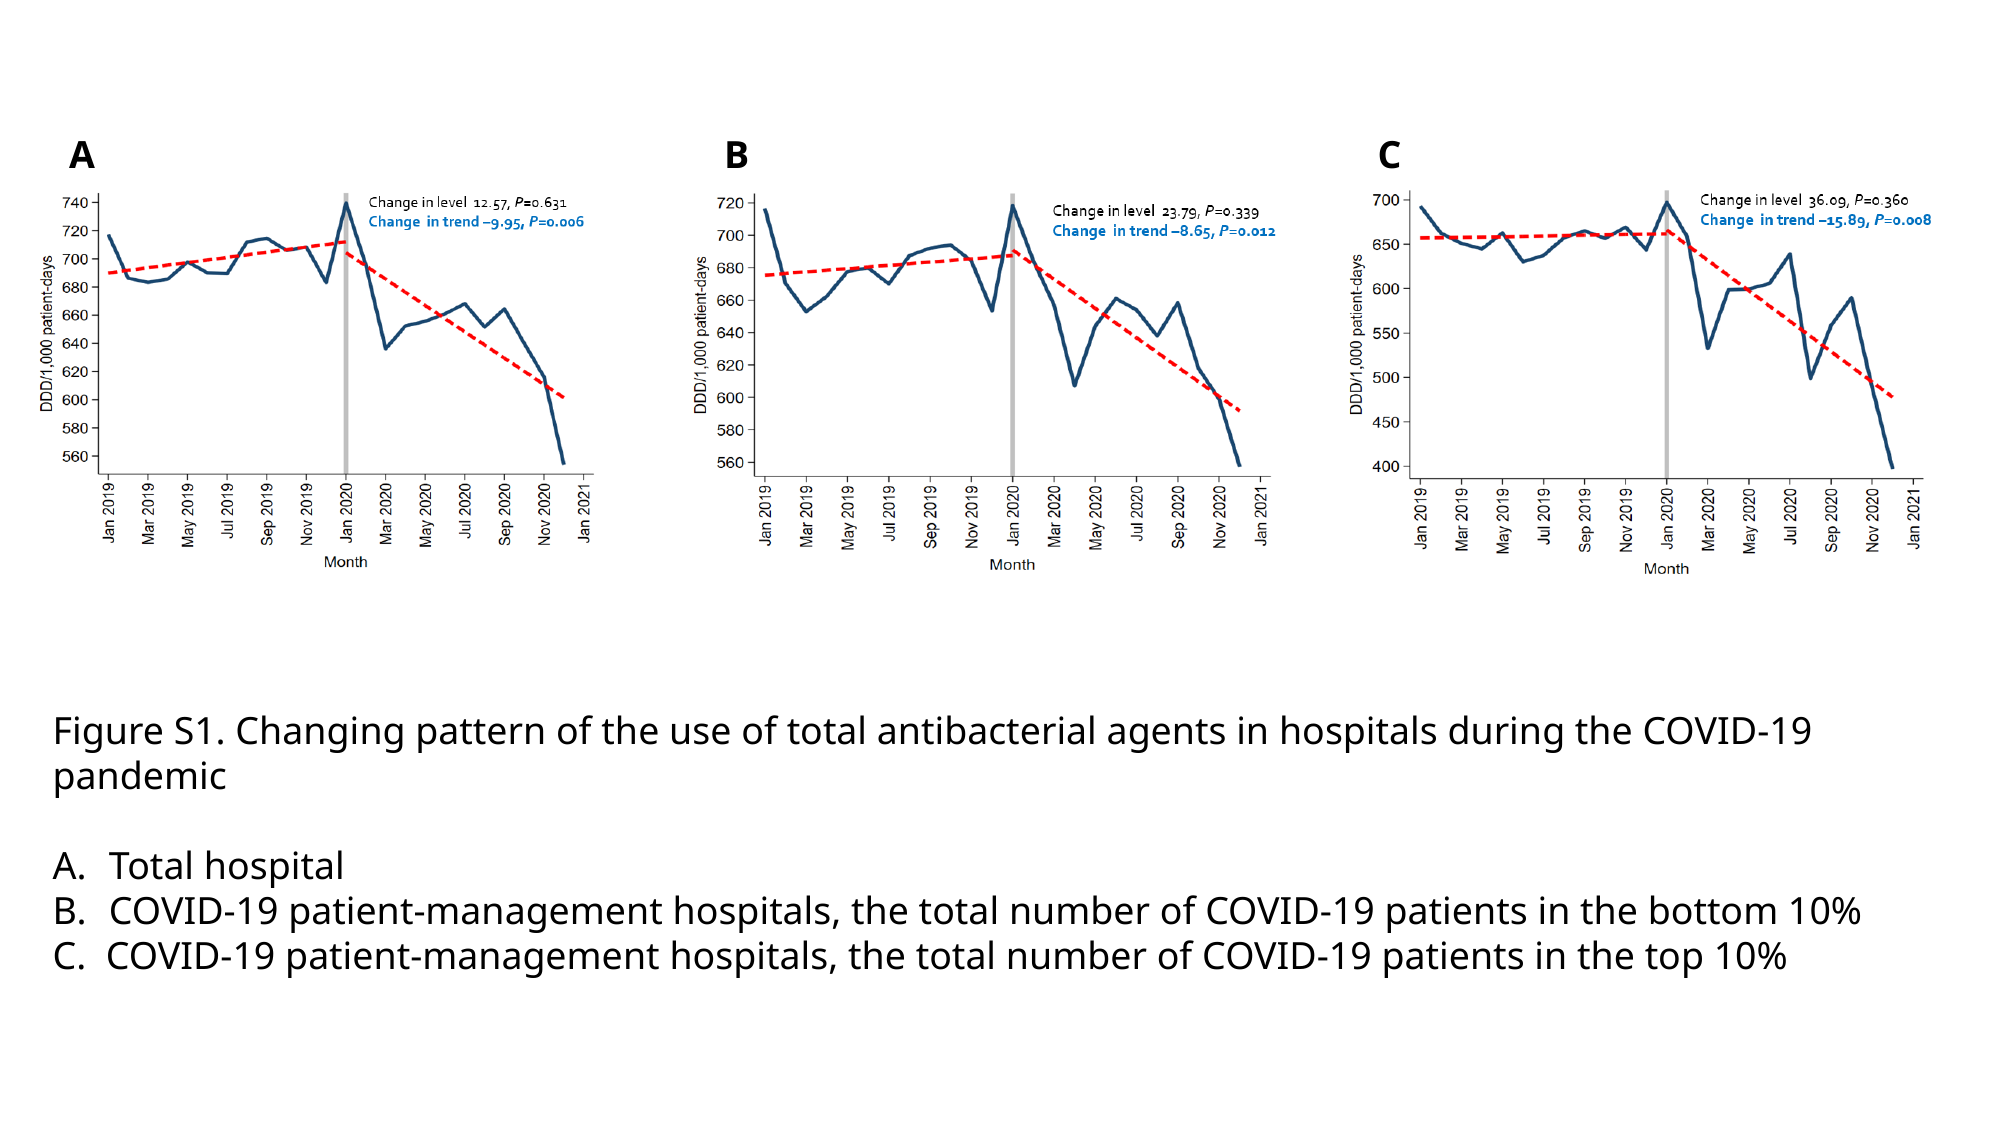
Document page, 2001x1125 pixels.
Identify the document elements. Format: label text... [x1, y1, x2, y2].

text_box Figure S1. Changing pattern of the use of total antibacterial agents in hospitals during the COVID-19 pandemic Total hospital COVID-19 patient-management hospitals, the total number of COVID-19 patients in the bottom 10% C. COVID-19 patient-management hospitals, the total number of COVID-19 patients in the top 10% [37, 699, 1962, 1030]
picture [37, 184, 603, 576]
picture [1341, 184, 1937, 577]
text_box B [709, 123, 765, 184]
text_box A [54, 123, 111, 184]
picture [682, 184, 1286, 576]
text_box C [1362, 123, 1417, 184]
